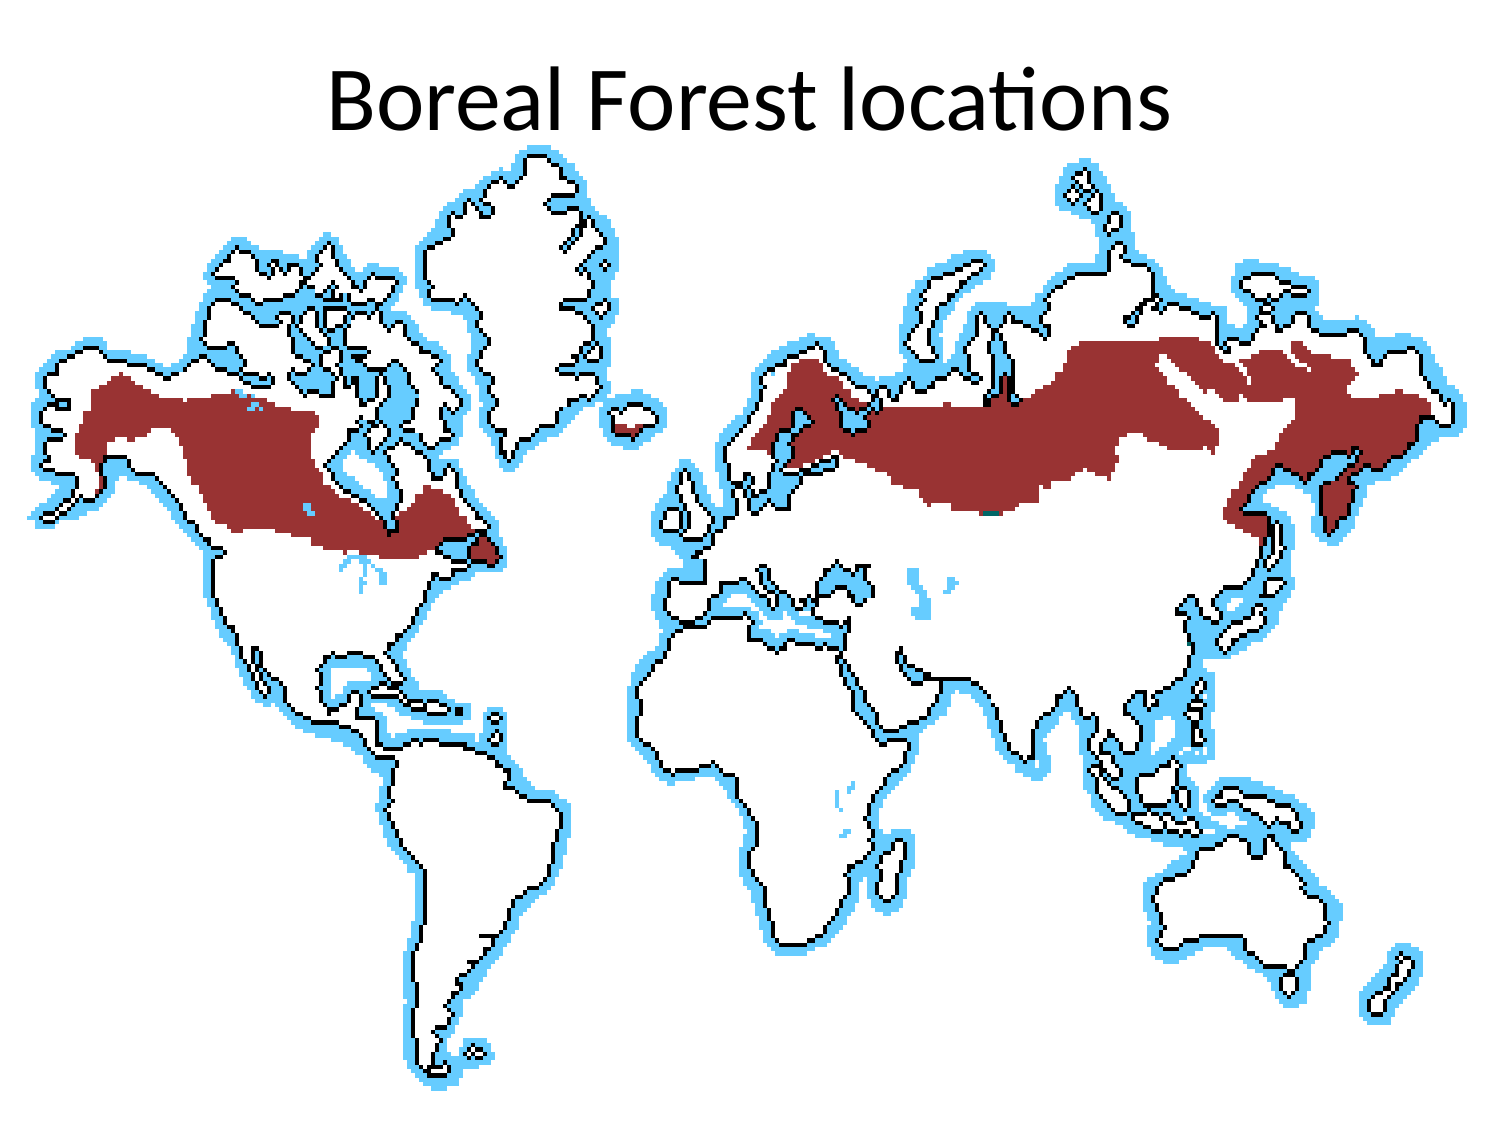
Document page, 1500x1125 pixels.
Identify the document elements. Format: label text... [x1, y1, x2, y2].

picture [24, 137, 1476, 1101]
title Boreal Forest locations [74, 0, 1426, 135]
